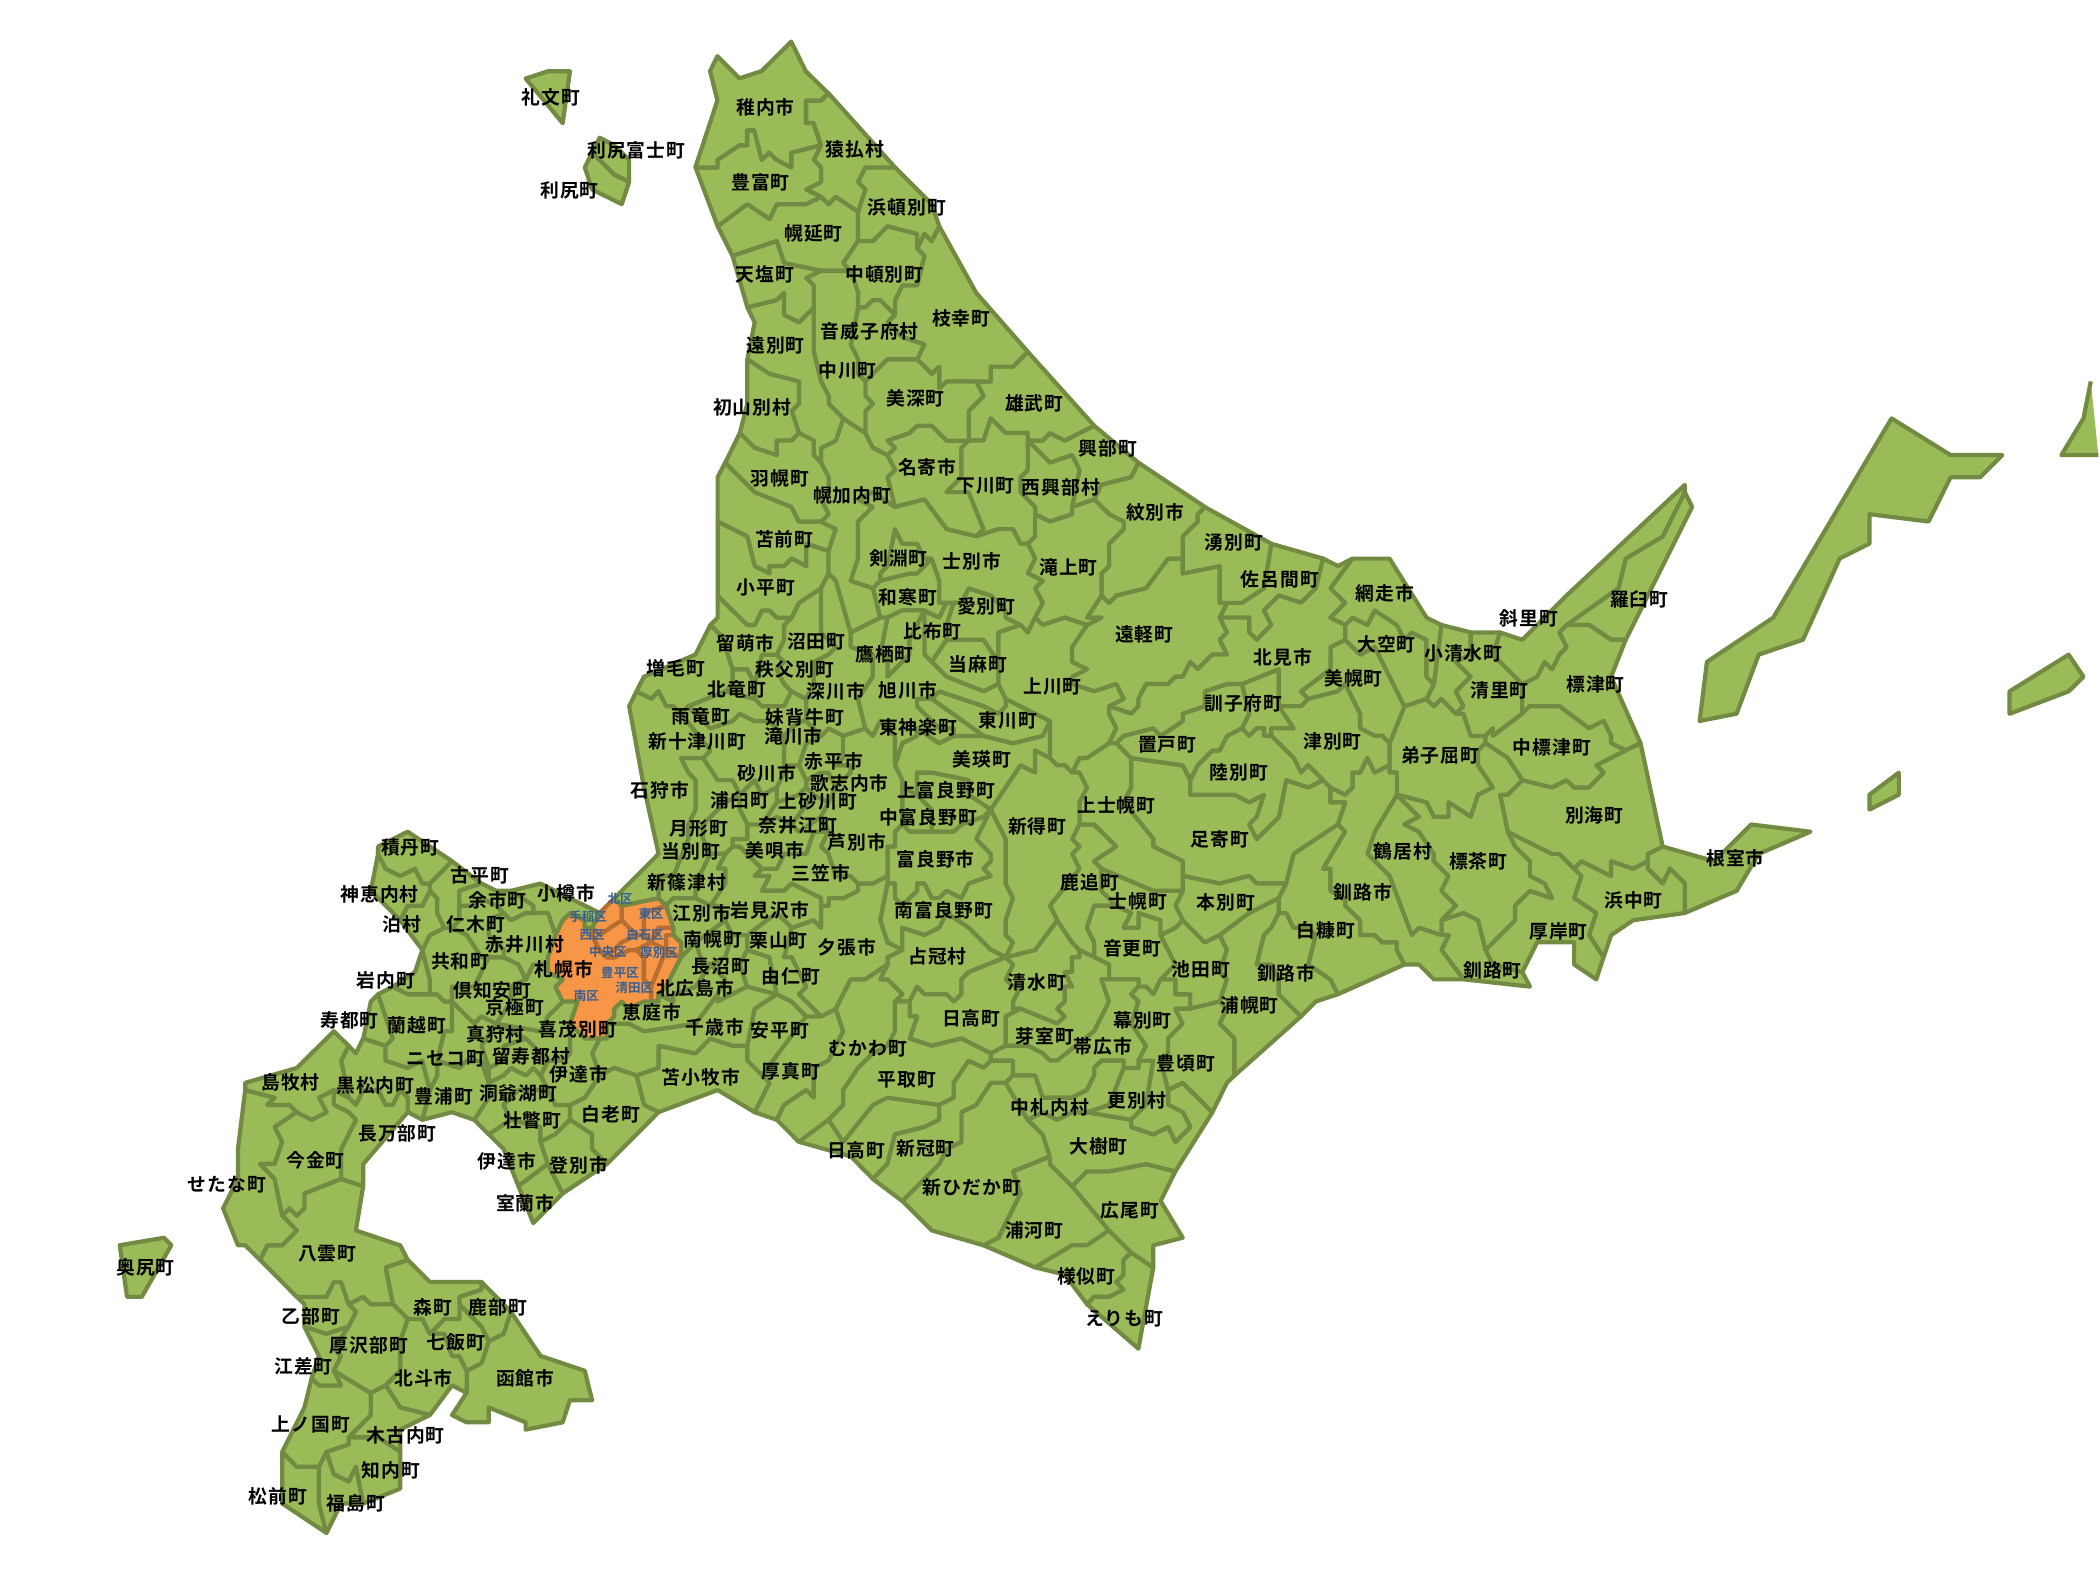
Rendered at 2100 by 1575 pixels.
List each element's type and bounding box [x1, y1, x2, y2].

text_box [100, 41, 2099, 1534]
